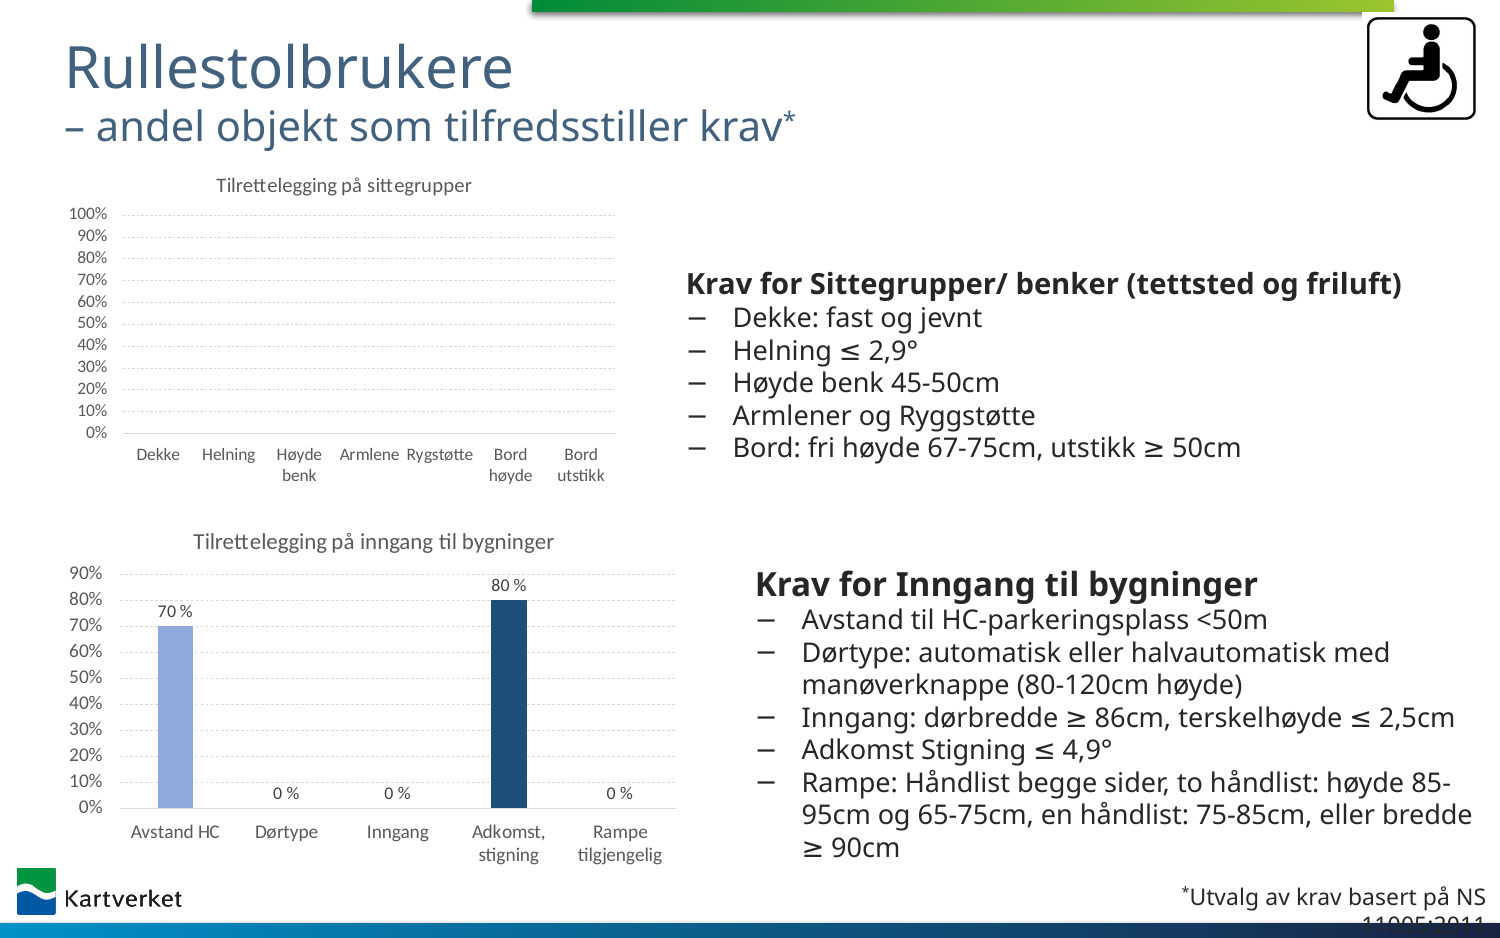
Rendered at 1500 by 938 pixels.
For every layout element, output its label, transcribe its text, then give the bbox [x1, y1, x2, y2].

text_box Krav for Inngang til bygninger Avstand til HC-parkeringsplass <50m Dørtype: automatisk eller halvautomatisk med manøverknappe (80-120cm høyde) Inngang: dørbredde ≥ 86cm, terskelhøyde ≤ 2,5cm Adkomst Stigning ≤ 4,9° Rampe: Håndlist begge sider, to håndlist: høyde 85-95cm og 65-75cm, en håndlist: 75-85cm, eller bredde ≥ 90cm [740, 555, 1491, 870]
picture [62, 520, 687, 874]
picture [62, 166, 626, 492]
picture [1362, 12, 1481, 126]
text_box *Utvalg av krav basert på NS 11005:2011 [1068, 873, 1500, 938]
text_box Krav for Sittegrupper/ benker (tettsted og friluft) Dekke: fast og jevnt Helning ≤ 2,9° Høyde benk 45-50cm Armlener og Ryggstøtte Bord: fri høyde 67-75cm, utstikk ≥ 50cm [670, 258, 1418, 471]
text_box Rullestolbrukere – andel objekt som tilfredsstiller krav* [49, 25, 1431, 158]
